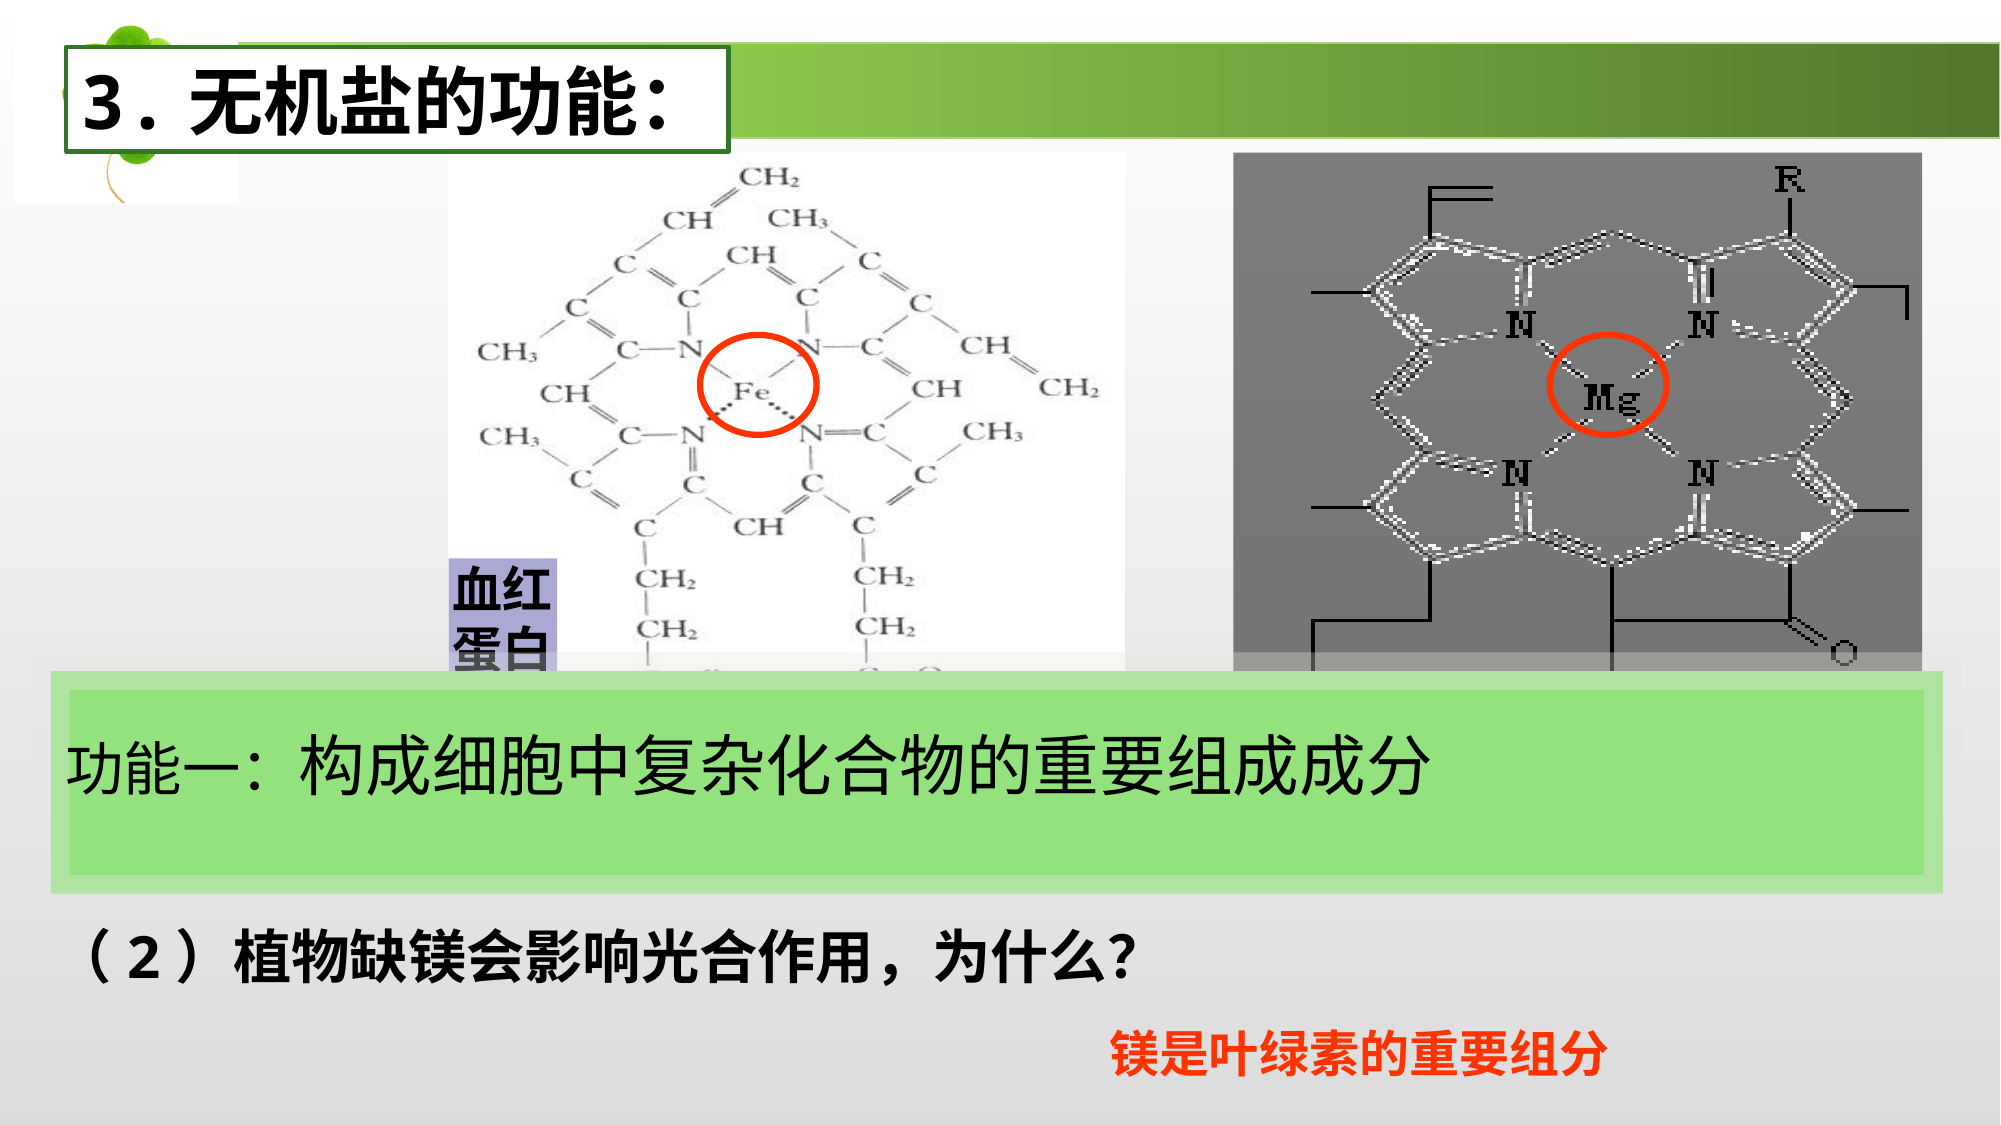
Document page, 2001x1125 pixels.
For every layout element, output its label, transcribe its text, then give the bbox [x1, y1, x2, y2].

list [1233, 152, 1923, 803]
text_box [448, 152, 1125, 744]
text_box 镁是叶绿素的重要组分 [1094, 1014, 1866, 1090]
text_box 功能一：构成细胞中复杂化合物的重要组成成分 [50, 671, 1943, 894]
text_box 铁是血红蛋白的重要组分 [1094, 894, 1930, 901]
picture [14, 0, 238, 203]
text_box （1）为什么缺铁会导致贫血？ （2）植物缺镁会影响光合作用，为什么？ [39, 814, 1764, 998]
text_box 3.无机盐的功能： [66, 46, 729, 152]
